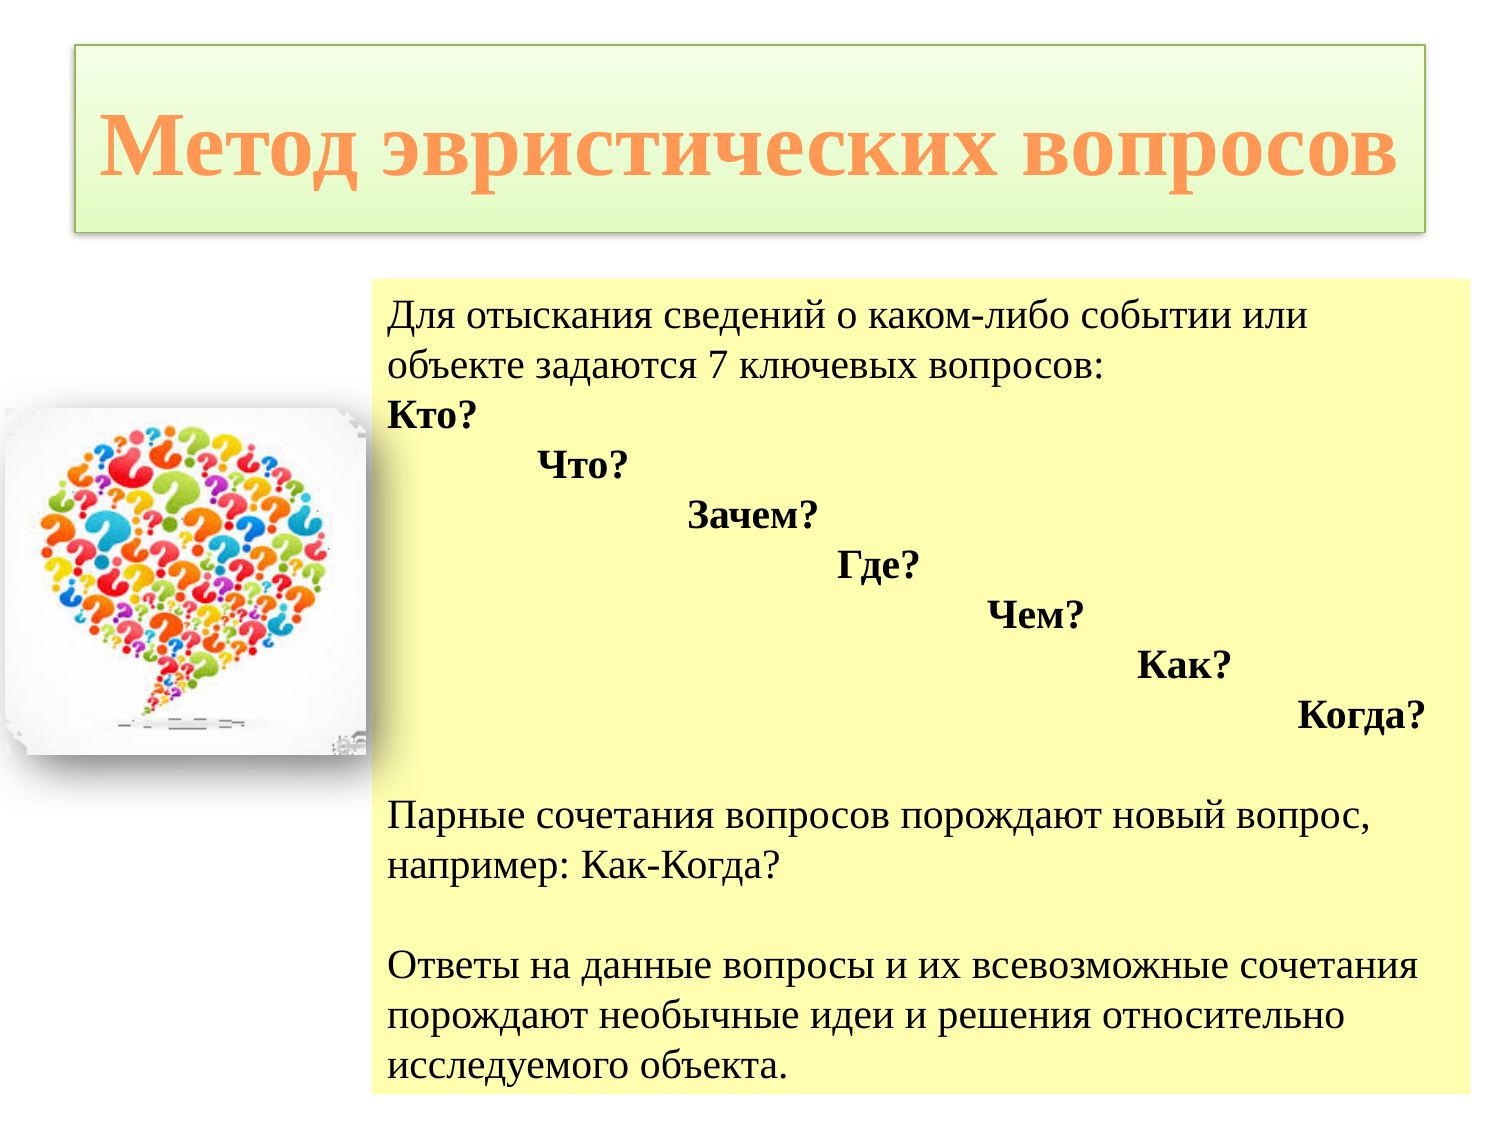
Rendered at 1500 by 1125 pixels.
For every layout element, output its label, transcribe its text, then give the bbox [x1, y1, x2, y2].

picture [5, 408, 366, 756]
title Метод эвристических вопросов [74, 44, 1426, 233]
list Для отыскания сведений о каком-либо событии или объекте задаются 7 ключевых вопросов: Кто? Что? Зачем? Где? Чем? Как? Когда? Парные сочетания вопросов порождают новый вопрос, например: Как-Когда? Ответы на данные вопросы и их всевозможные сочетания порождают необычные идеи и решения относительно исследуемого объекта. [371, 278, 1471, 1094]
